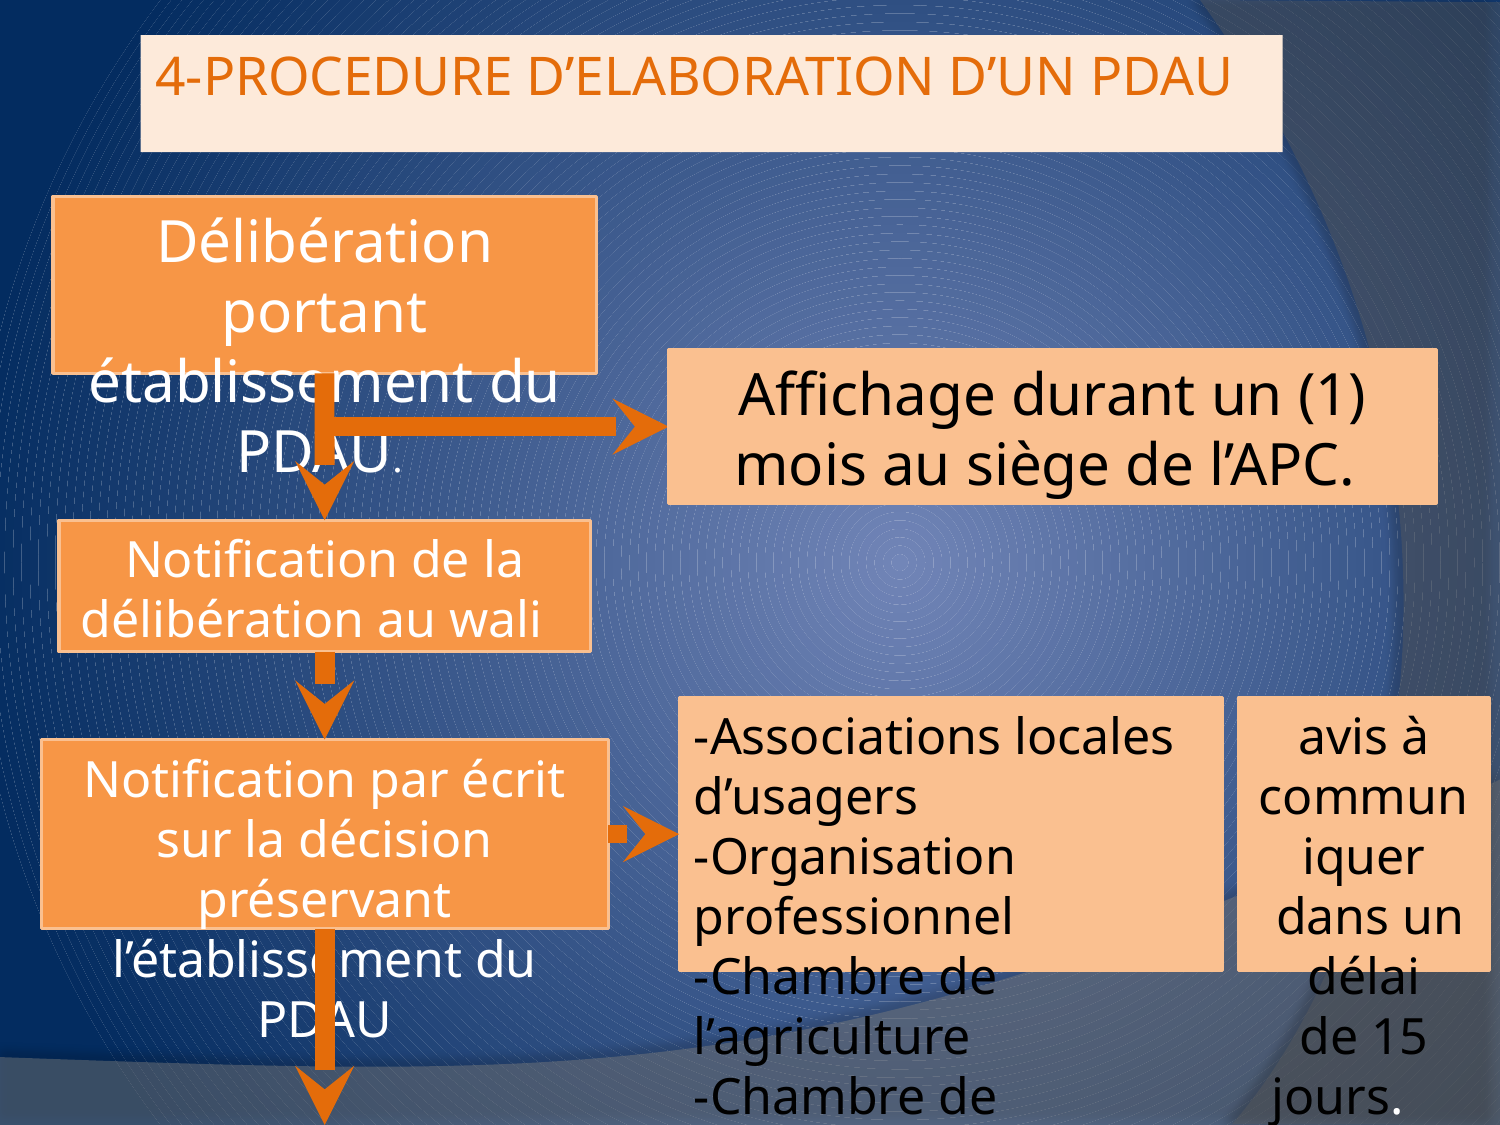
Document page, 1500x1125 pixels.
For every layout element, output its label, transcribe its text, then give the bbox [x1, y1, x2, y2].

text_box 4-PROCEDURE D’ELABORATION D’UN PDAU [140, 35, 1283, 153]
text_box Notification par écrit sur la décision préservant l’établissement du PDAU [40, 738, 610, 930]
text_box Délibération portant établissement du PDAU. [51, 195, 598, 375]
text_box -Associations locales d’usagers -Organisation professionnel -Chambre de l’agriculture -Chambre de commerce [678, 696, 1224, 972]
text_box Affichage durant un (1) mois au siège de l’APC. [667, 348, 1438, 505]
text_box avis à communiquer dans un délai de 15 jours. [1237, 696, 1491, 972]
text_box Notification de la délibération au wali [57, 519, 592, 653]
